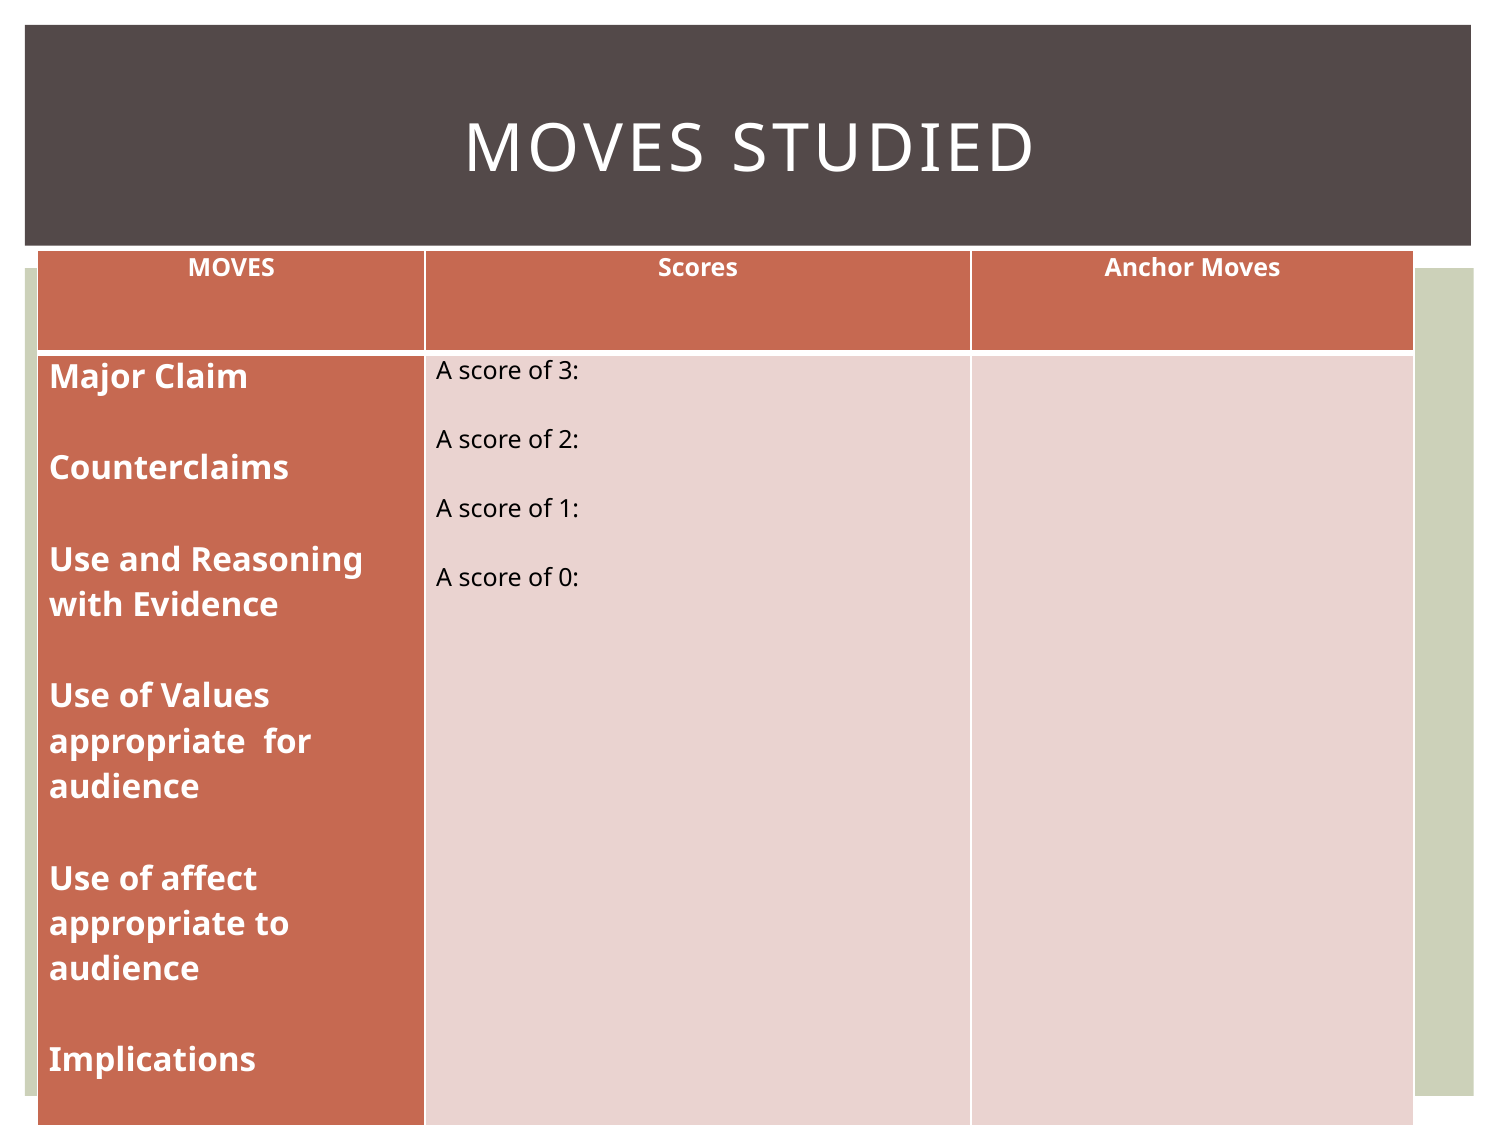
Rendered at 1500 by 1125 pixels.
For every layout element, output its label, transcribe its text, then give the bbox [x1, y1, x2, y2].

table_header Anchor Moves [972, 251, 1413, 350]
table_header MOVES [38, 251, 424, 350]
table_header Scores [426, 251, 970, 350]
table_cell [972, 356, 1413, 1125]
table_cell A score of 3: A score of 2: A score of 1: A score of 0: [426, 356, 970, 1125]
table_cell Major Claim Counterclaims Use and Reasoning with Evidence Use of Values appropriate for audience Use of affect appropriate to audience Implications Conclusion [38, 356, 424, 1125]
title Moves studied [62, 58, 1438, 232]
